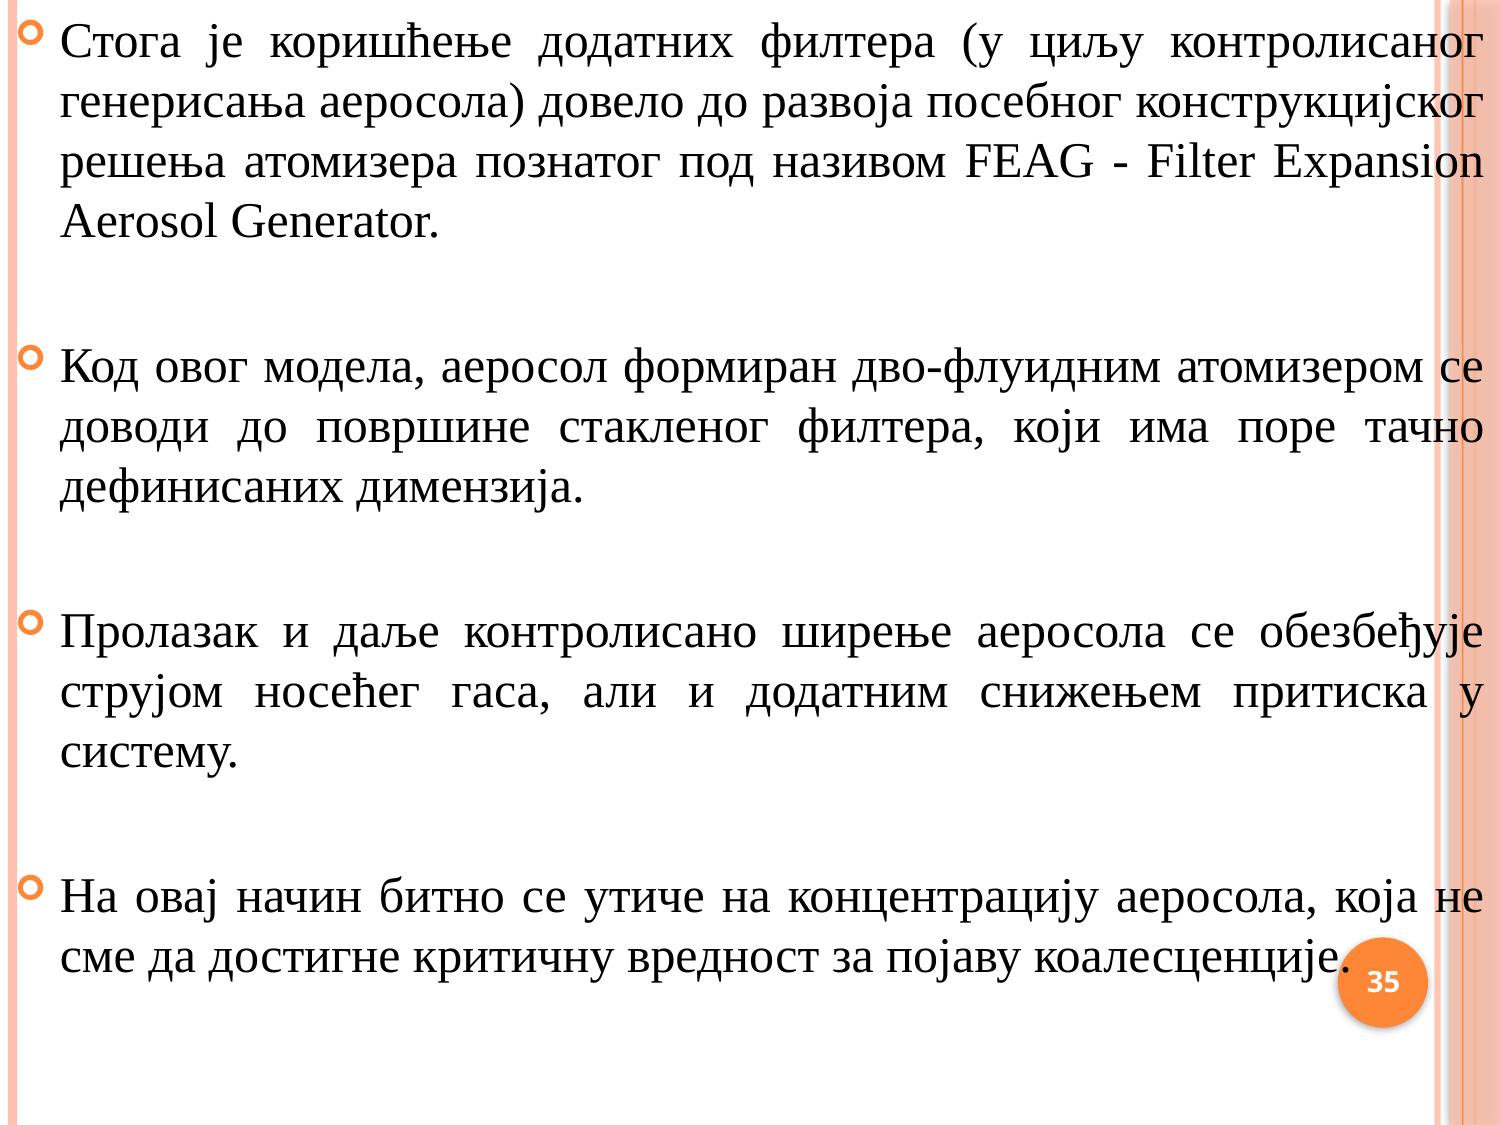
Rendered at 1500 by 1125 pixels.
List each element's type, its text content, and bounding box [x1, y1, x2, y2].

list Стога је коришћење додатних филтера (у циљу контролисаног генерисања аеросола) довело до развоја посебног конструкцијског решења атомизера познатог под називом FEAG - Filter Expansion Aerosol Generator. Код овог модела, аеросол формиран дво-флуидним атомизером се доводи до површине стакленог филтера, који има поре тачно дефинисаних димензија. Пролазак и даље контролисано ширење аеросола се обезбеђује струјом носећег гаса, али и додатним снижењем притиска у систему. На овај начин битно се утиче на концентрацију аеросола, која не сме да достигне критичну вредност за појаву коалесценције. [0, 0, 1500, 1125]
slide_number 35 [1333, 940, 1434, 1026]
